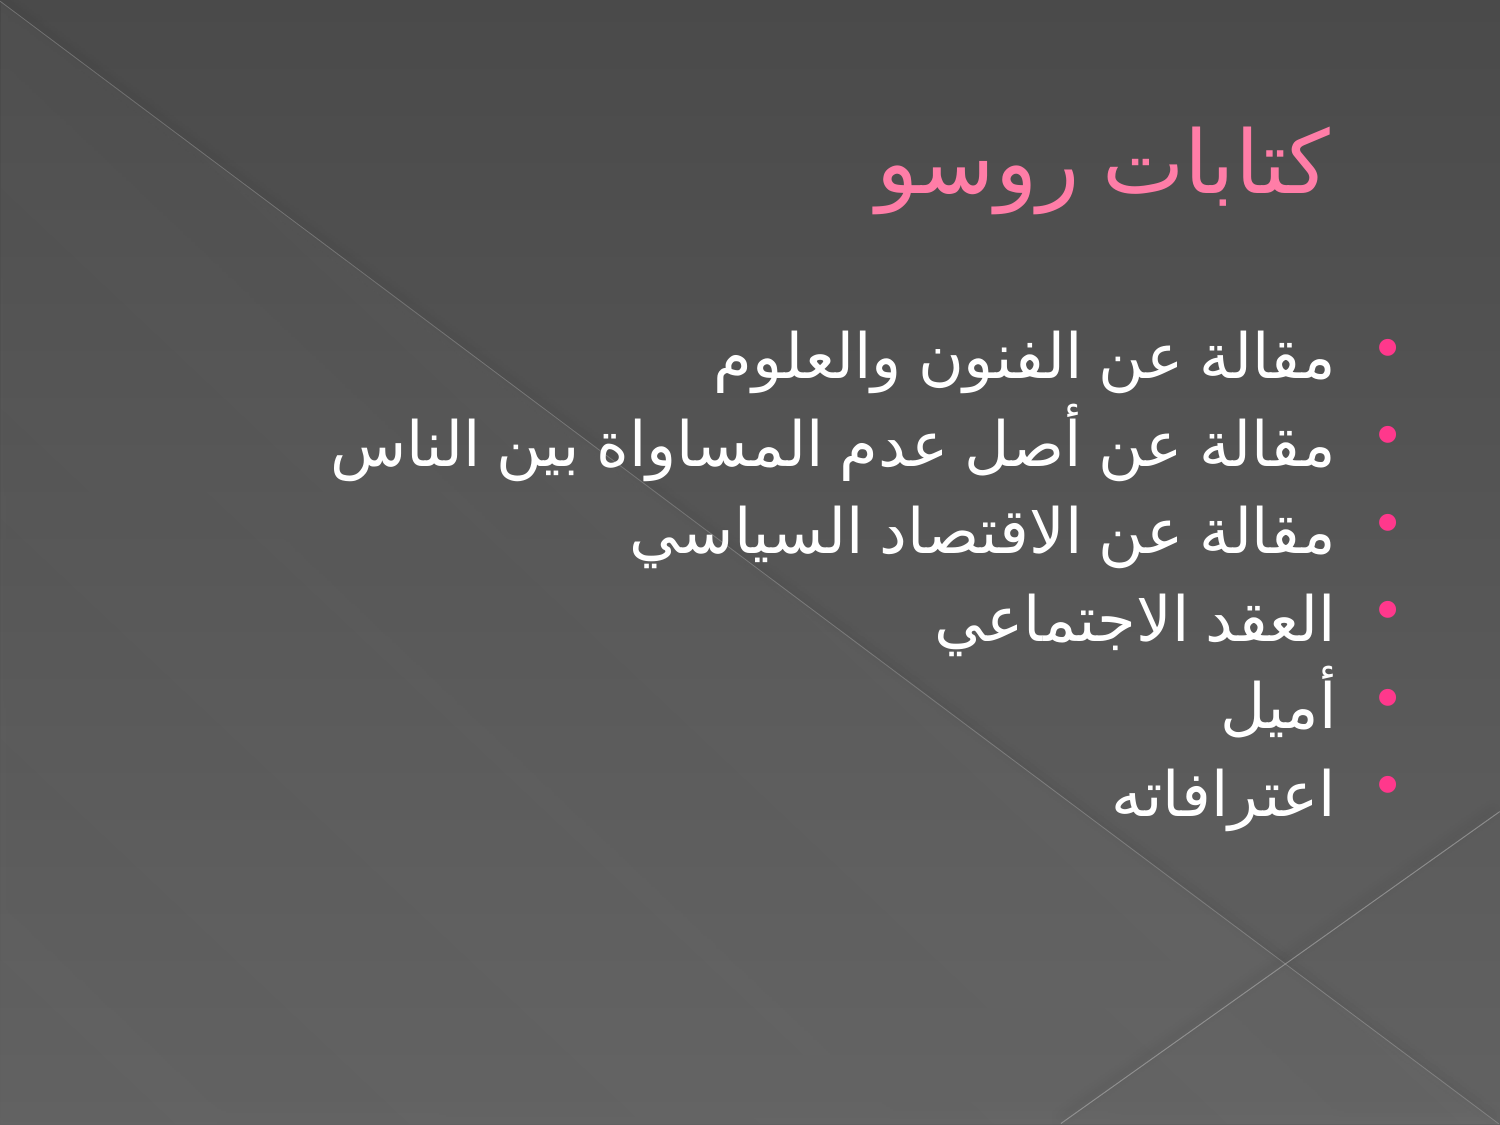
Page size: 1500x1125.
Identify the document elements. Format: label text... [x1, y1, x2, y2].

list مقالة عن الفنون والعلوم مقالة عن أصل عدم المساواة بين الناس مقالة عن الاقتصاد السياسي العقد الاجتماعي أميل اعترافاته [75, 308, 1425, 1059]
title كتابات روسو [75, 43, 1425, 274]
